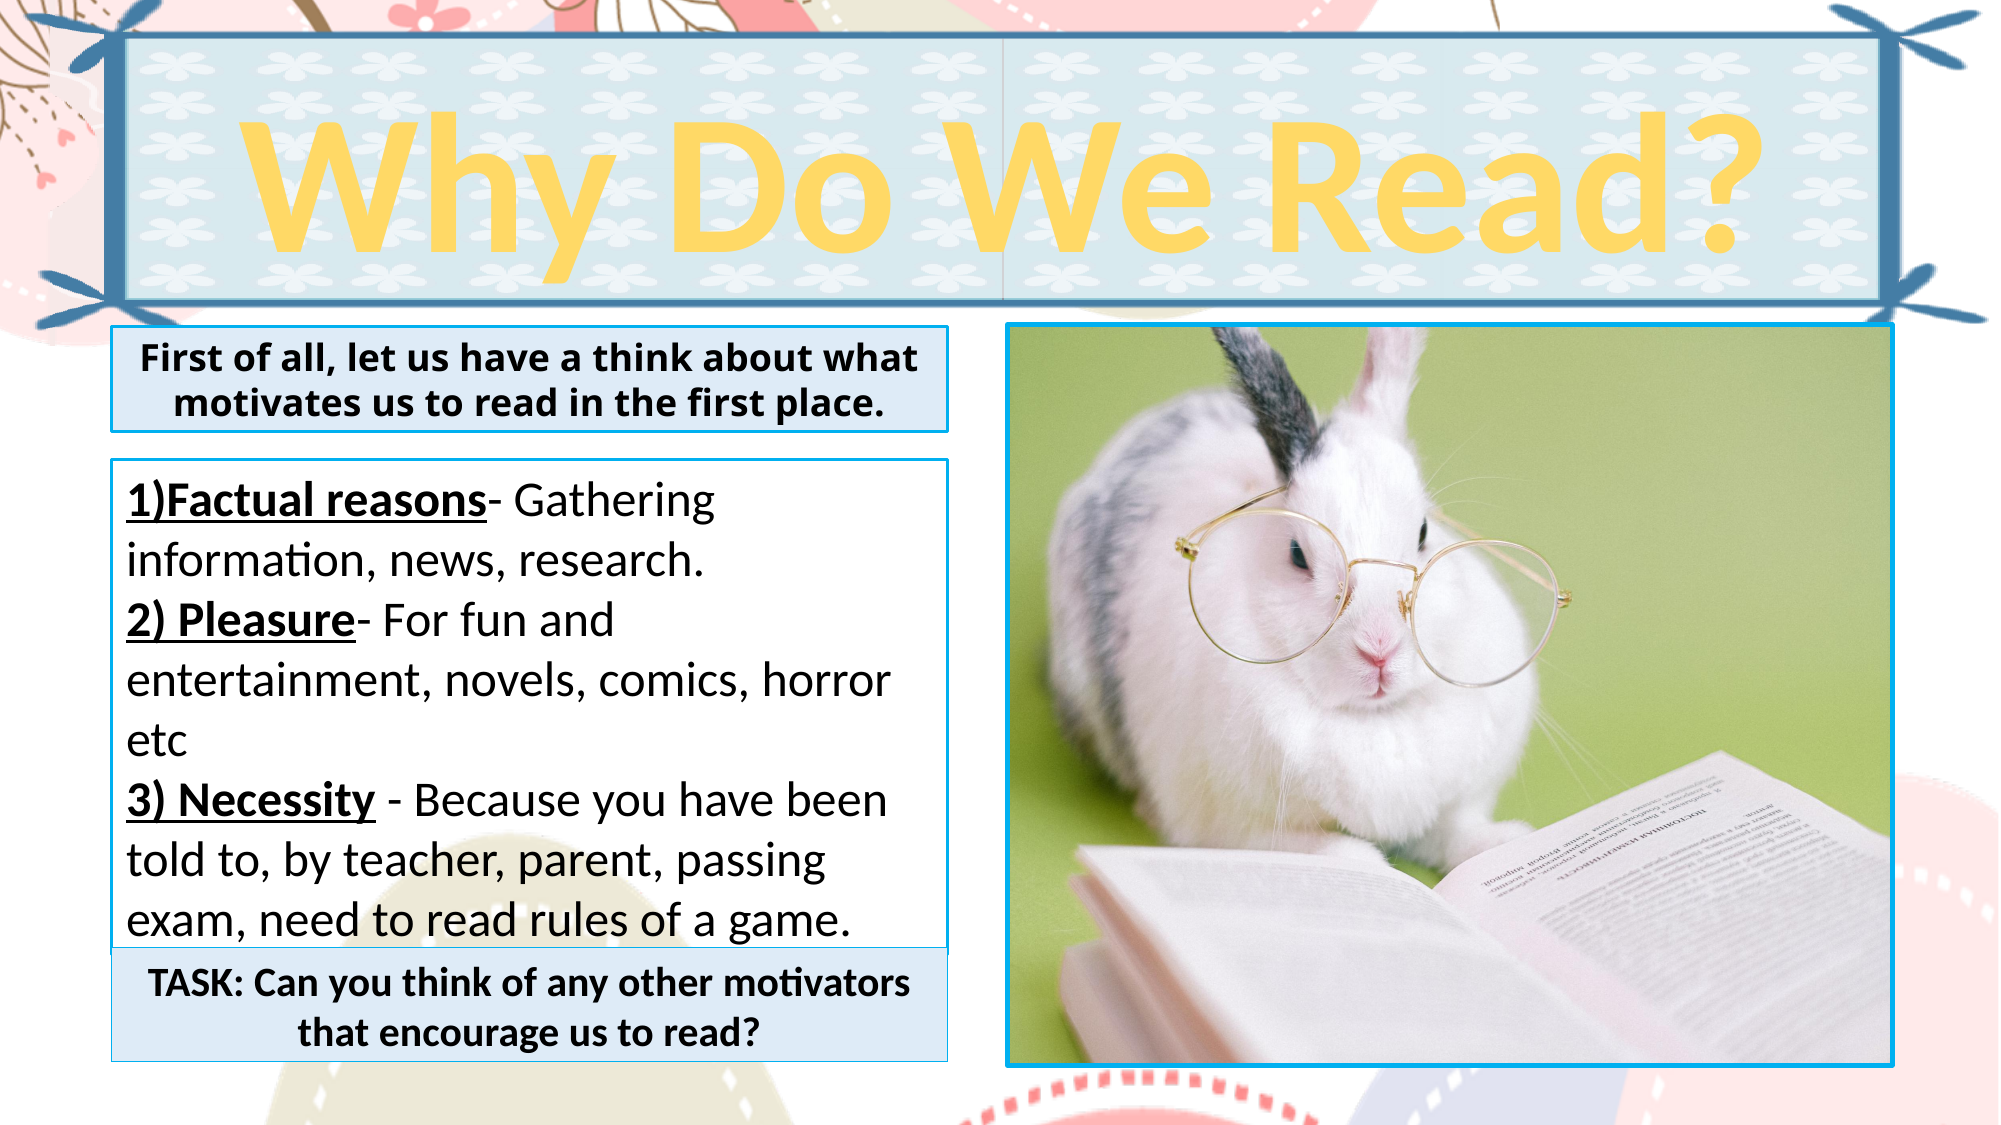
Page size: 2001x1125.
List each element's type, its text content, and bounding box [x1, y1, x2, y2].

picture [0, 0, 2001, 385]
picture [114, 690, 945, 946]
picture [50, 690, 1999, 1125]
text_box 1)Factual reasons- Gathering information, news, research. 2) Pleasure- For fun and entertainment, novels, comics, horror etc 3) Necessity - Because you have been told to, by teacher, parent, passing exam, need to read rules of a game. [111, 459, 948, 690]
text_box First of all, let us have a think about what motivates us to read in the first place. [111, 385, 948, 432]
picture [113, 949, 946, 1060]
picture [1011, 328, 1889, 1062]
picture [114, 329, 945, 385]
